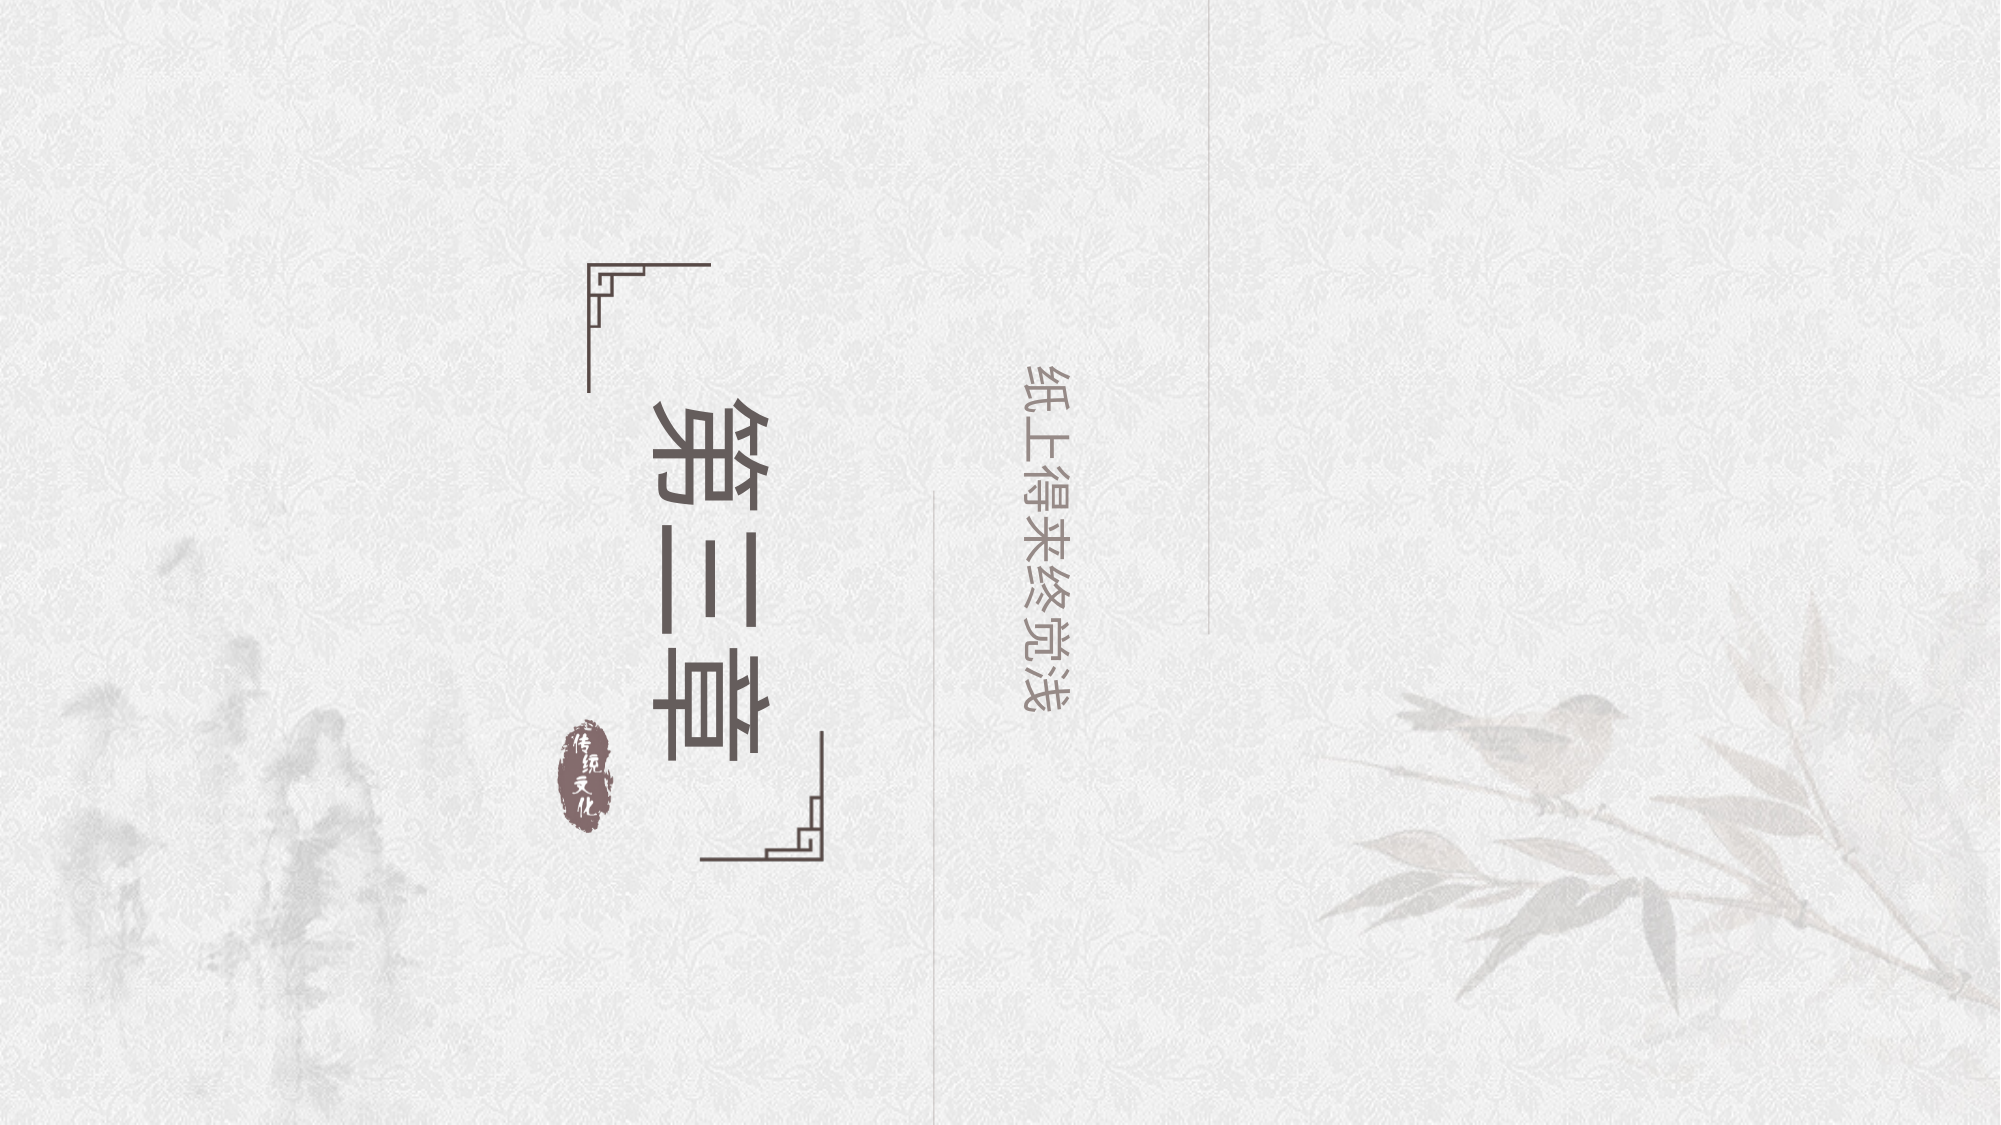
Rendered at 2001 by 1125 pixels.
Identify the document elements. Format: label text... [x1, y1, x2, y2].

picture [0, 0, 2000, 1125]
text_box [554, 248, 855, 876]
text_box 纸上得来终觉浅 [994, 349, 1147, 756]
